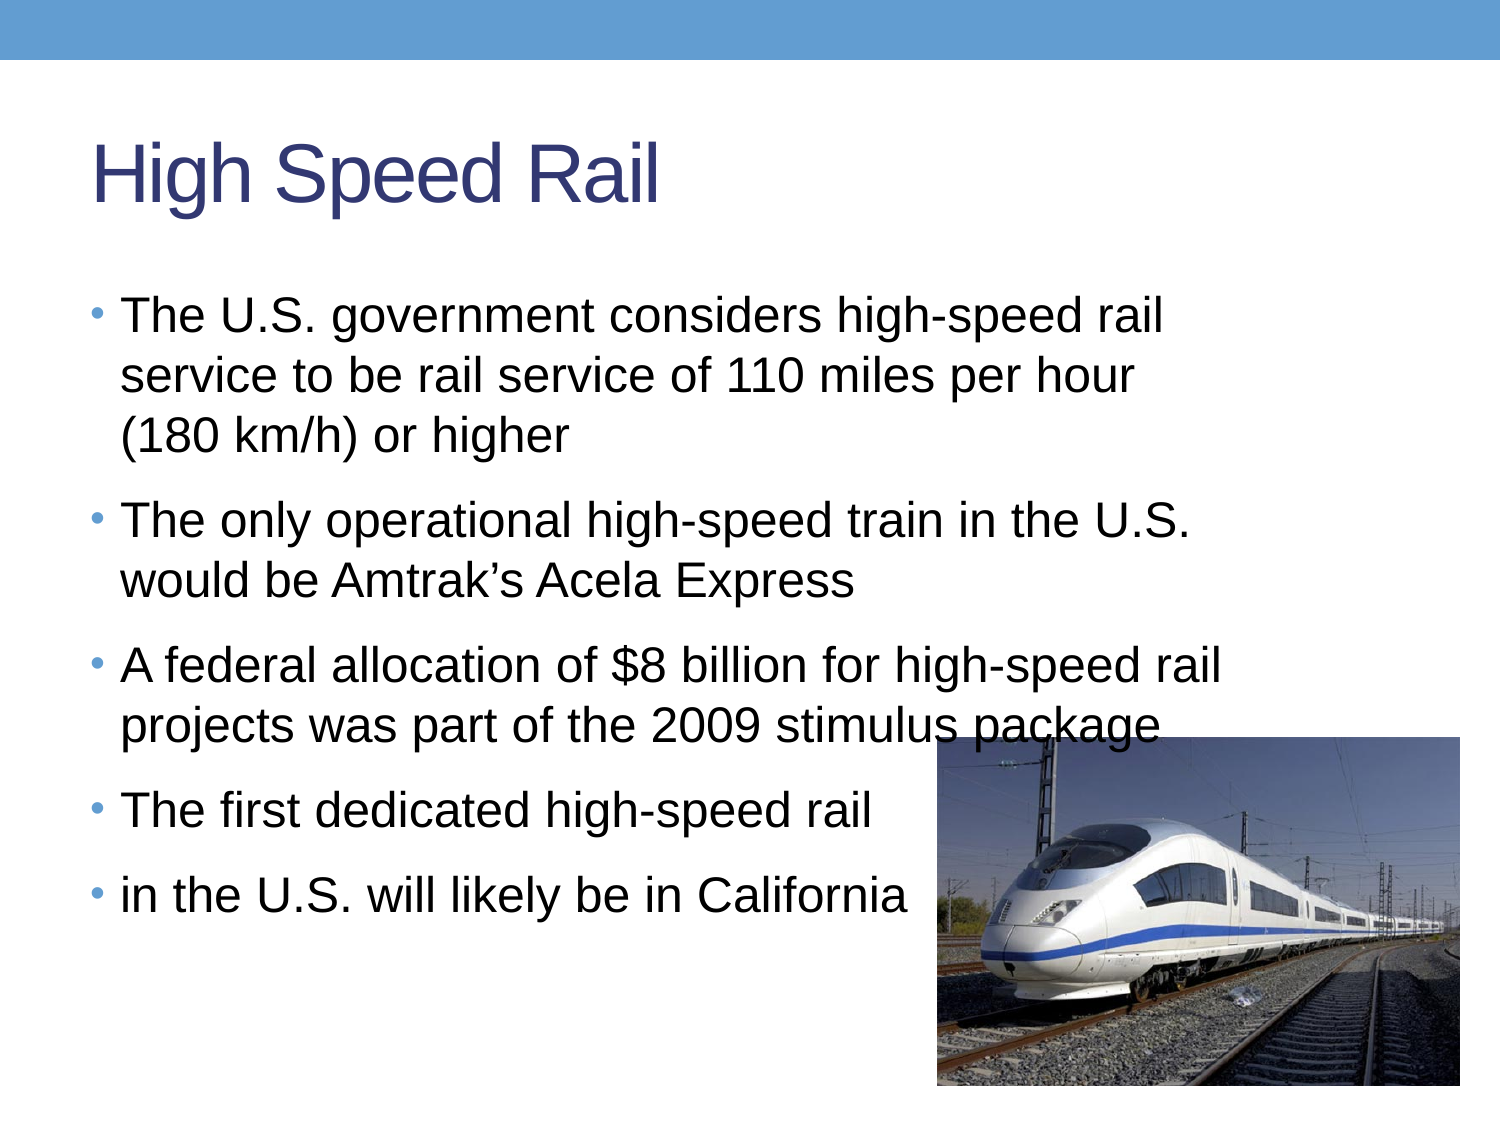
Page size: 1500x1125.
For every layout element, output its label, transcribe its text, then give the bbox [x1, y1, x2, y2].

list The U.S. government considers high-speed rail service to be rail service of 110 miles per hour (180 km/h) or higher The only operational high-speed train in the U.S. would be Amtrak’s Acela Express A federal allocation of $8 billion for high-speed rail projects was part of the 2009 stimulus package The first dedicated high-speed rail in the U.S. will likely be in California [75, 275, 1250, 1049]
title High Speed Rail [75, 87, 1425, 250]
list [937, 737, 1460, 1086]
